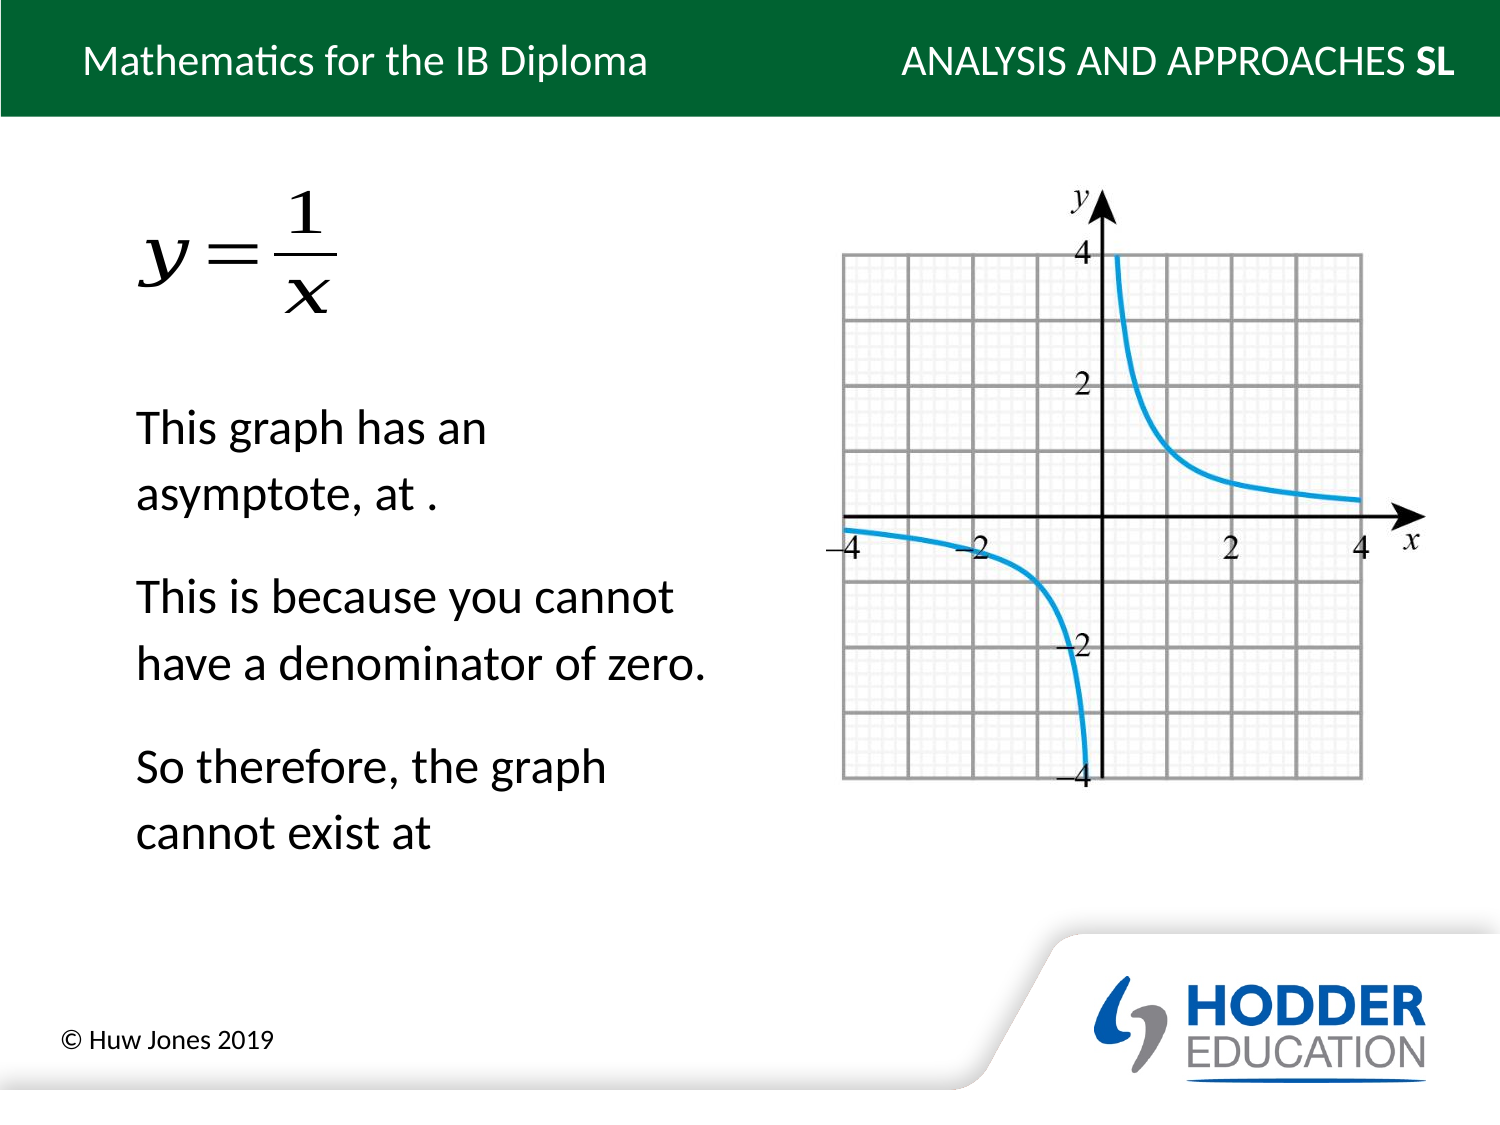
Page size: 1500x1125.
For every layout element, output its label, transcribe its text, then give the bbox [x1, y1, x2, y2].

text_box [0, 898, 1500, 1125]
picture [826, 177, 1426, 797]
text_box Mathematics for the IB Diploma ANALYSIS AND APPROACHES SL [0, 0, 1500, 118]
